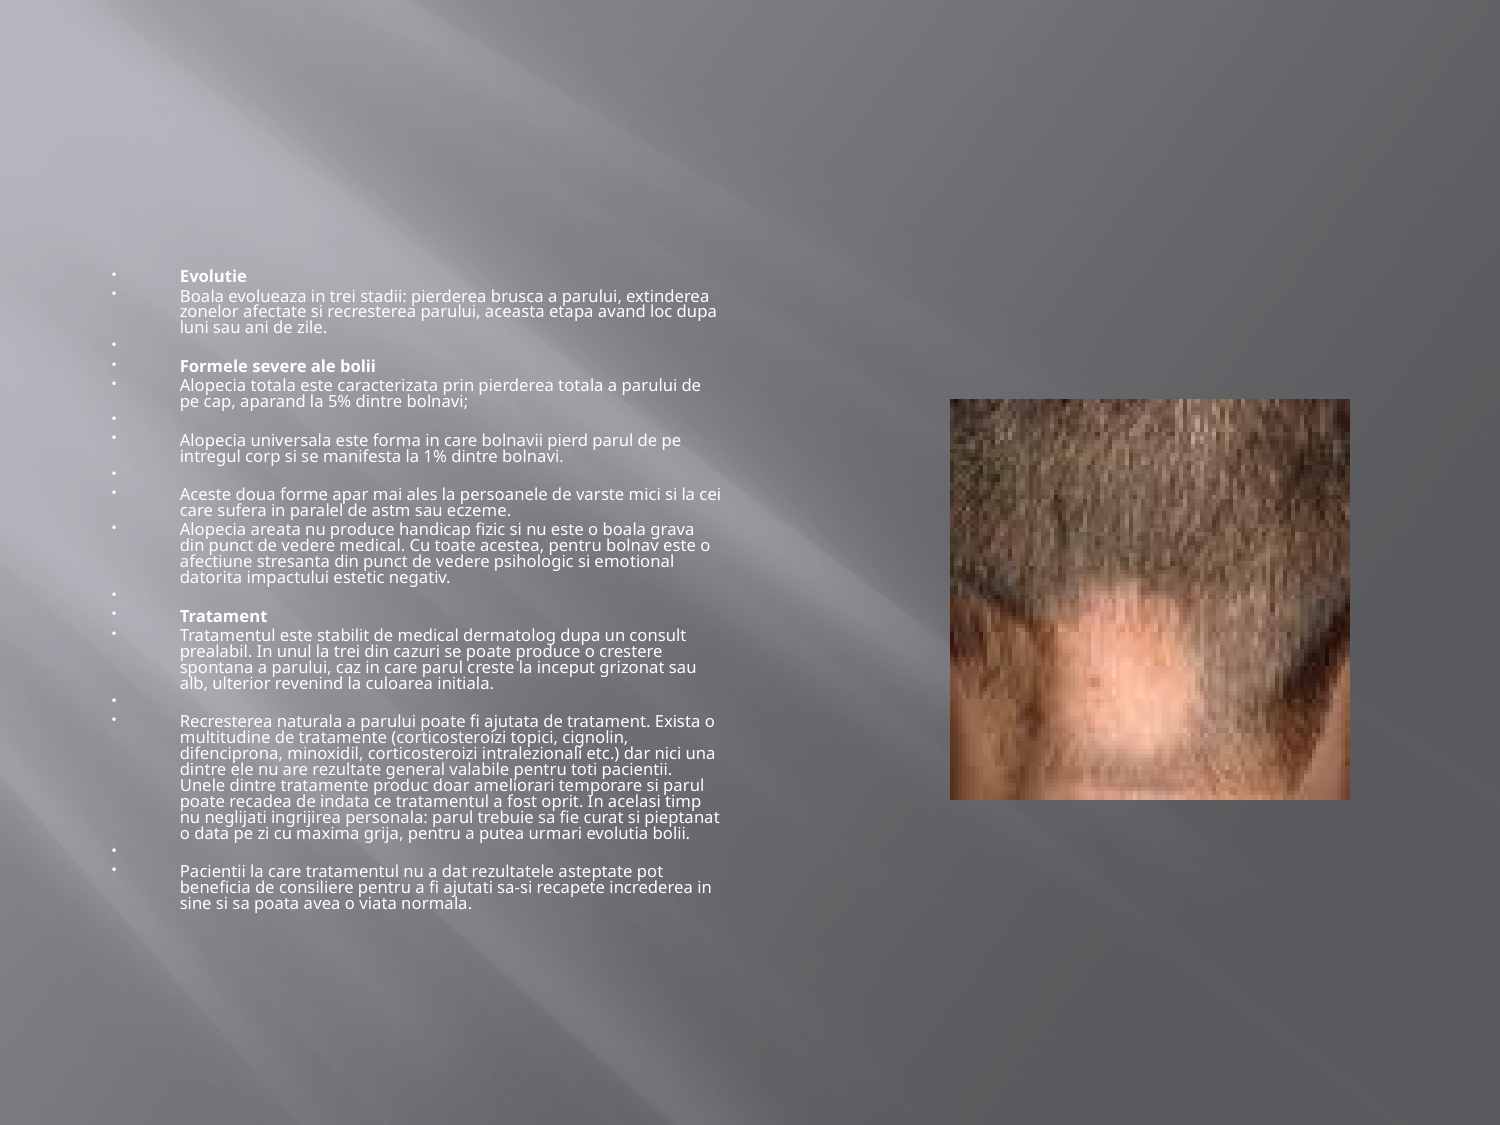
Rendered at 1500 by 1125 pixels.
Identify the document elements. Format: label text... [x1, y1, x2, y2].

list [949, 399, 1351, 801]
list Evolutie Boala evolueaza in trei stadii: pierderea brusca a parului, extinderea zonelor afectate si recresterea parului, aceasta etapa avand loc dupa luni sau ani de zile. Formele severe ale bolii Alopecia totala este caracterizata prin pierderea totala a parului de pe cap, aparand la 5% dintre bolnavi; Alopecia universala este forma in care bolnavii pierd parul de pe intregul corp si se manifesta la 1% dintre bolnavi. Aceste doua forme apar mai ales la persoanele de varste mici si la cei care sufera in paralel de astm sau eczeme. Alopecia areata nu produce handicap fizic si nu este o boala grava din punct de vedere medical. Cu toate acestea, pentru bolnav este o afectiune stresanta din punct de vedere psihologic si emotional datorita impactului estetic negativ. Tratament Tratamentul este stabilit de medical dermatolog dupa un consult prealabil. In unul la trei din cazuri se poate produce o crestere spontana a parului, caz in care parul creste la inceput grizonat sau alb, ulterior revenind la culoarea initiala. Recresterea naturala a parului poate fi ajutata de tratament. Exista o multitudine de tratamente (corticosteroizi topici, cignolin, difenciprona, minoxidil, corticosteroizi intralezionali etc.) dar nici una dintre ele nu are rezultate general valabile pentru toti pacientii. Unele dintre tratamente produc doar ameliorari temporare si parul poate recadea de indata ce tratamentul a fost oprit. In acelasi timp nu neglijati ingrijirea personala: parul trebuie sa fie curat si pieptanat o data pe zi cu maxima grija, pentru a putea urmari evolutia bolii. Pacientii la care tratamentul nu a dat rezultatele asteptate pot beneficia de consiliere pentru a fi ajutati sa-si recapete increderea in sine si sa poata avea o viata normala. [74, 262, 738, 1006]
